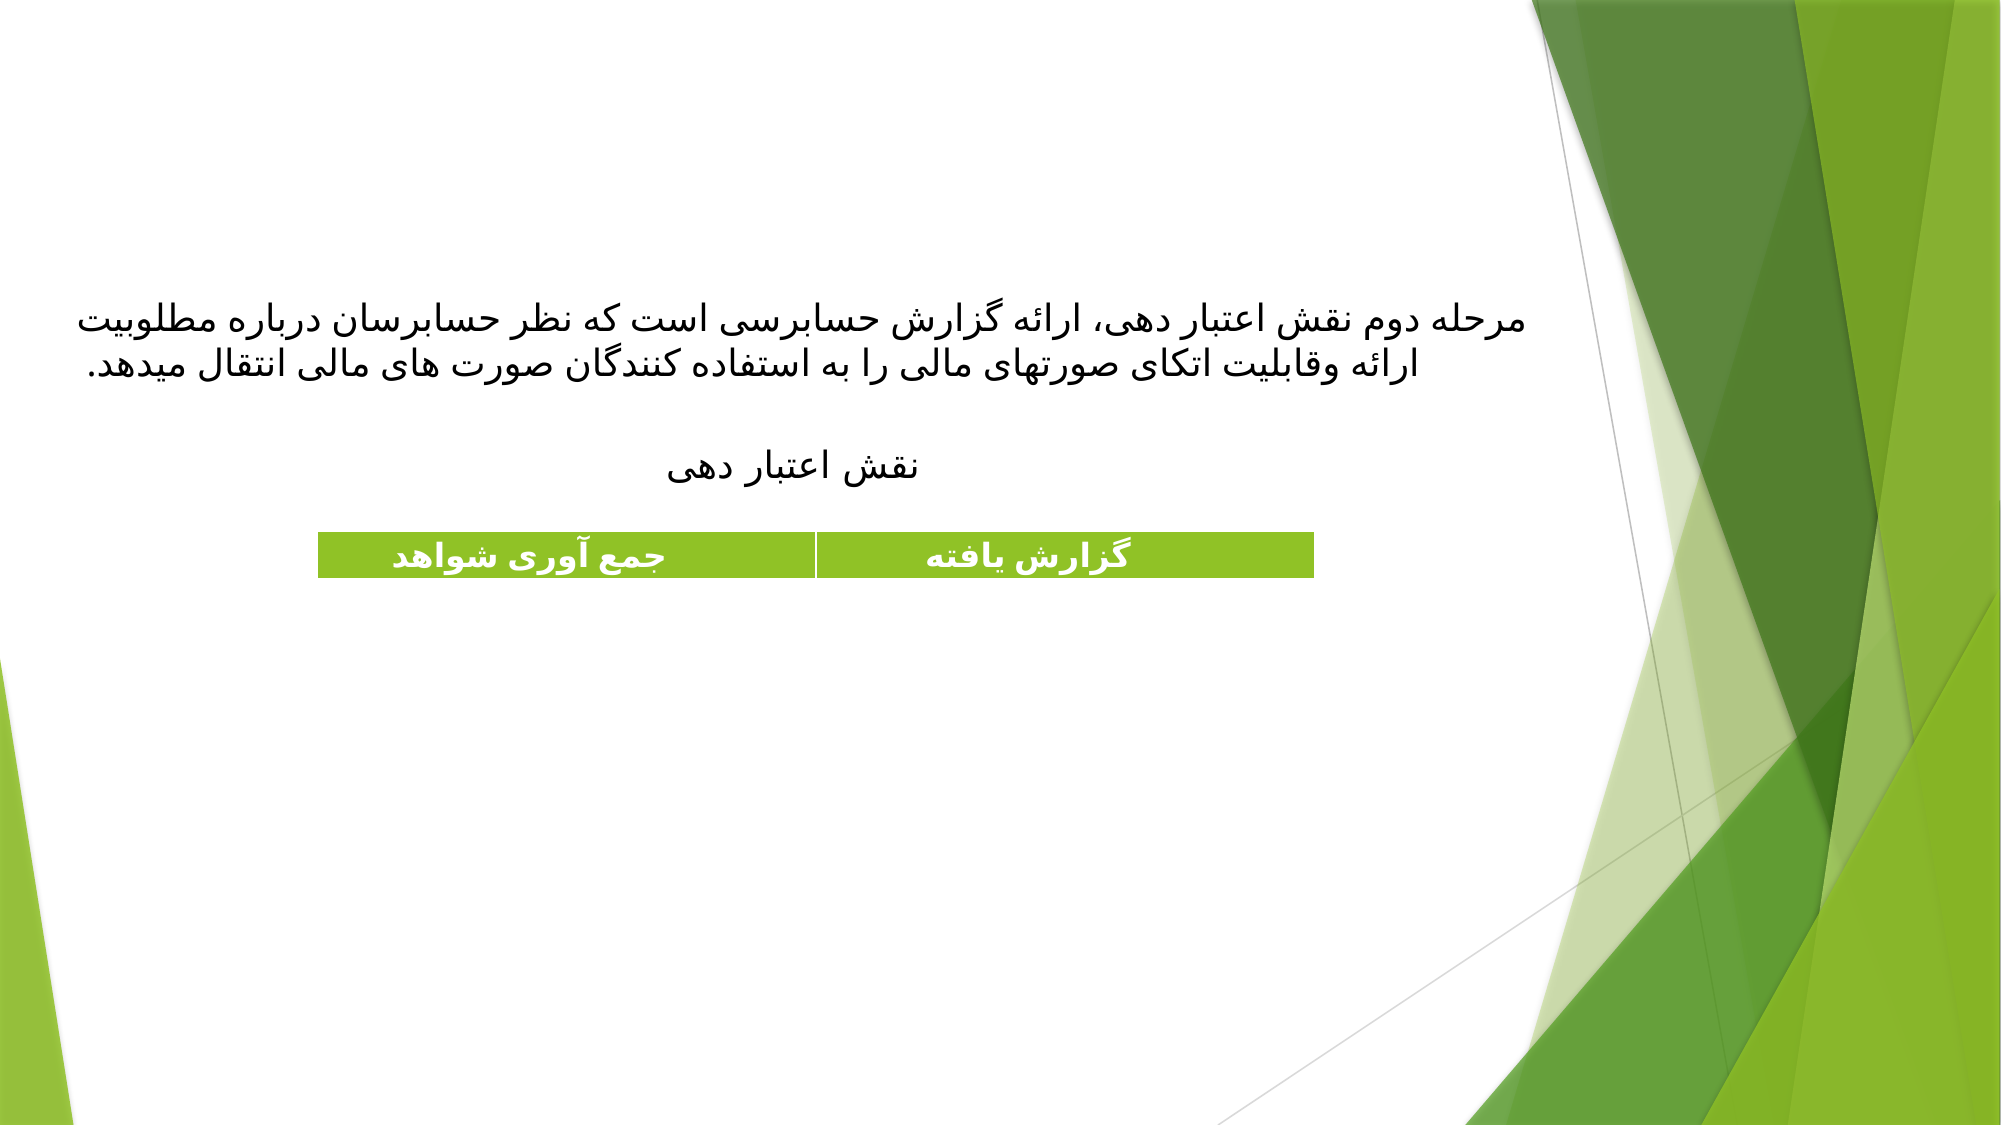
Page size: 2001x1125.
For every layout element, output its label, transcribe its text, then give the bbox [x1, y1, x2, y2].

text_box مرحله دوم نقش اعتبار دهی، ارائه گزارش حسابرسی است که نظر حسابرسان درباره مطلوبیت ارائه وقابلیت اتکای صورتهای مالی را به استفاده کنندگان صورت های مالی انتقال میدهد. [61, 286, 1571, 392]
table_header گزارش یافته [817, 532, 1314, 578]
table_header جمع آوری شواهد [318, 532, 815, 578]
text_box نقش اعتبار دهی [651, 427, 1010, 494]
